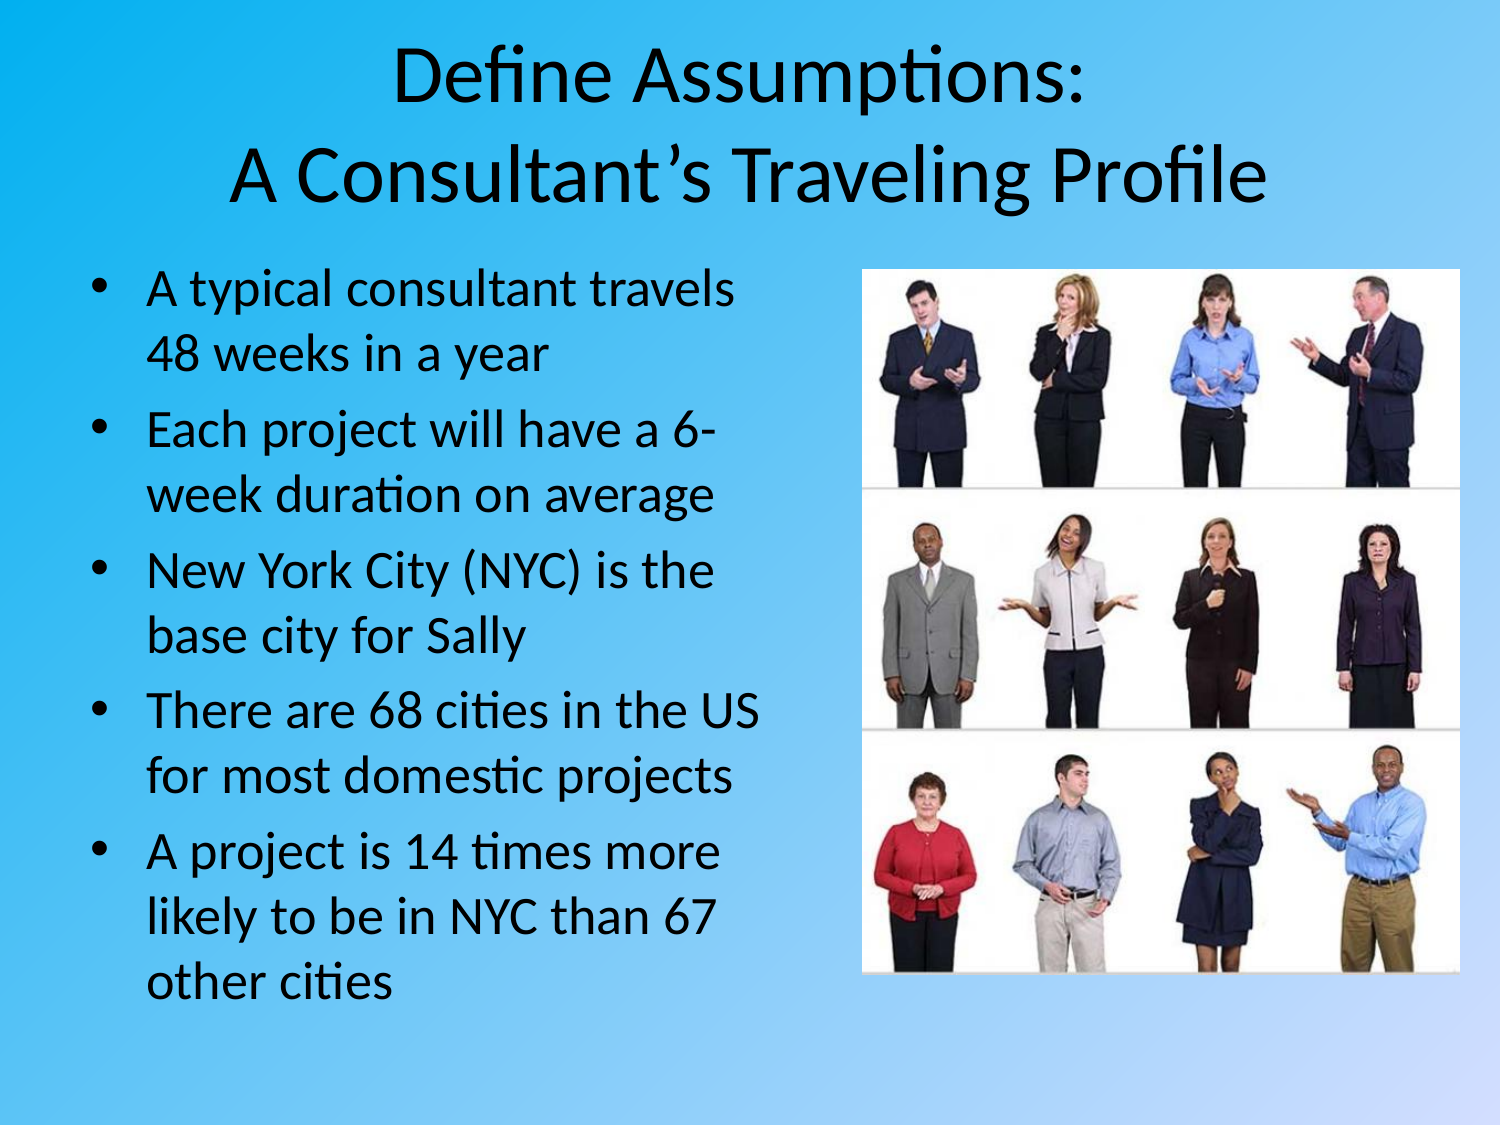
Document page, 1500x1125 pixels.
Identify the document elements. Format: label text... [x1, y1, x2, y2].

title Define Assumptions: A Consultant’s Traveling Profile [74, 24, 1426, 213]
picture [862, 268, 1460, 976]
list A typical consultant travels 48 weeks in a year Each project will have a 6-week duration on average New York City (NYC) is the base city for Sally There are 68 cities in the US for most domestic projects A project is 14 times more likely to be in NYC than 67 other cities [74, 244, 788, 988]
